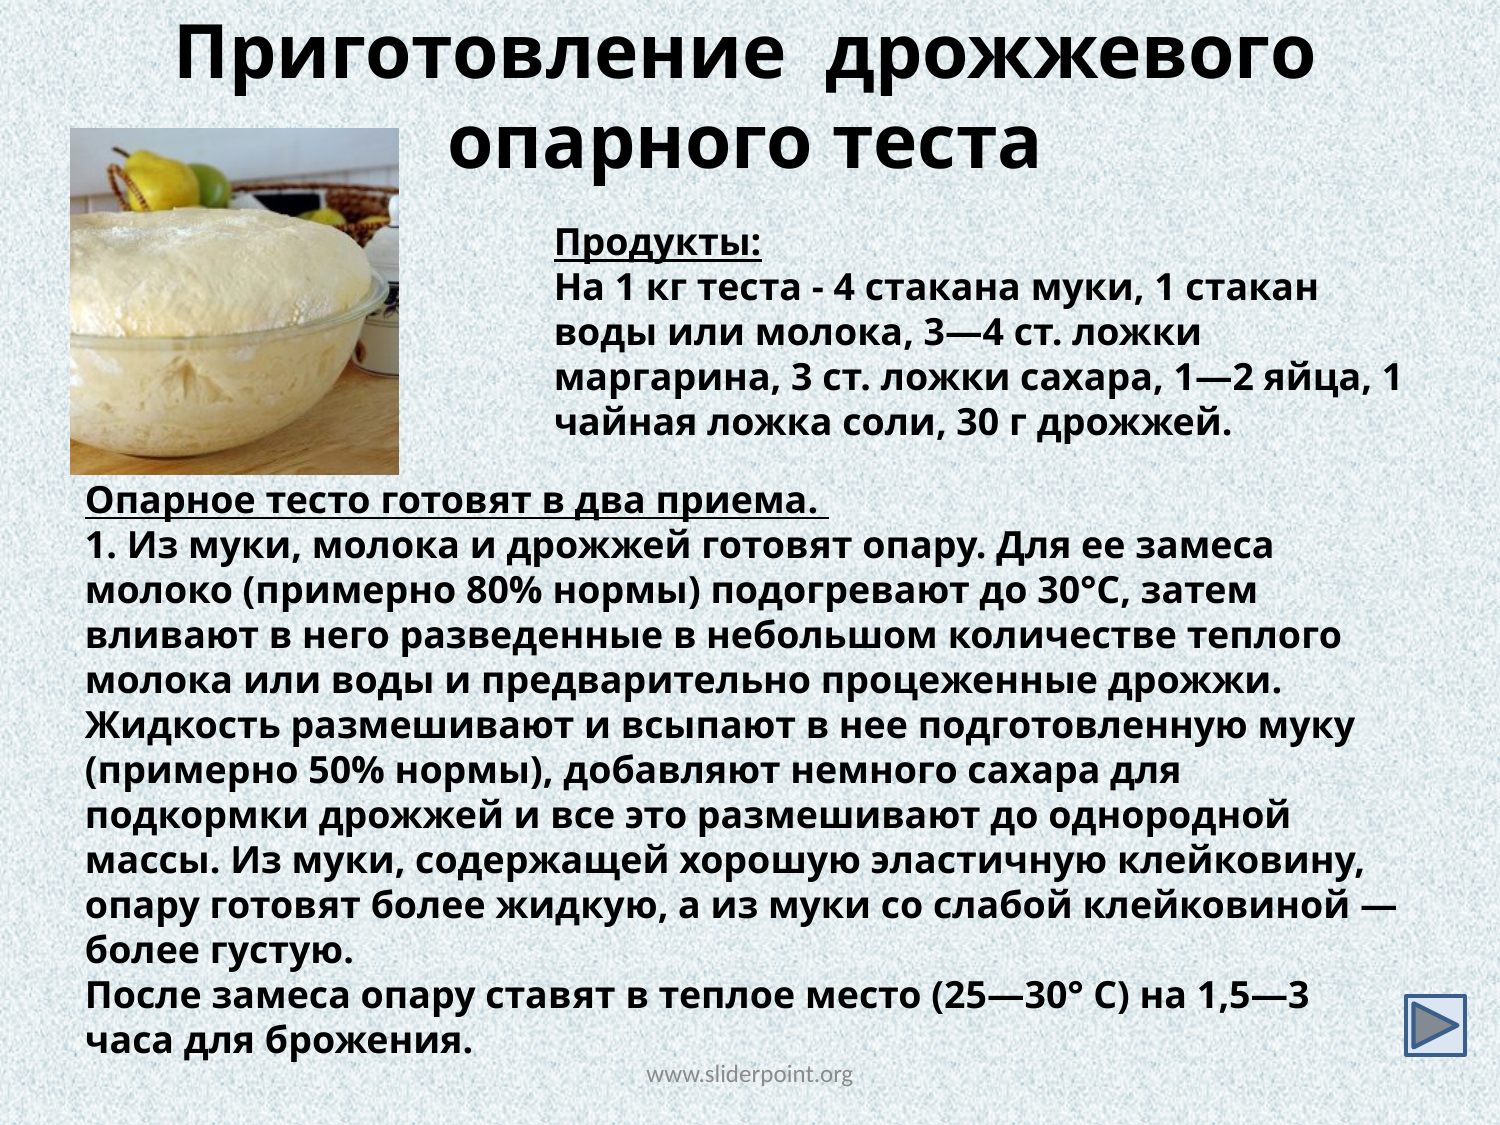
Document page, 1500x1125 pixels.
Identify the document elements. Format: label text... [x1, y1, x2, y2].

title Приготовление дрожжевого опарного теста [70, 0, 1421, 188]
text_box [1404, 994, 1467, 1057]
footer www.sliderpoint.org [512, 1042, 988, 1103]
text_box Опарное тесто готовят в два приема. 1. Из муки, молока и дрожжей готовят опару. Для ее замеса молоко (примерно 80% нормы) подогревают до 30°С, затем вливают в него разведенные в небольшом количестве теплого молока или воды и предварительно процеженные дрожжи. Жидкость размешивают и всыпают в нее подготовленную муку (примерно 50% нормы), добавляют немного сахара для подкормки дрожжей и все это размешивают до однородной массы. Из муки, содержащей хорошую эластичную клейковину, опару готовят более жидкую, а из муки со слабой клейковиной — более густую. После замеса опару ставят в теплое место (25—30° С) на 1,5—3 часа для брожения. [70, 468, 1418, 1069]
text_box Продукты: На 1 кг теста - 4 стакана муки, 1 стакан воды или молока, 3—4 ст. ложки маргарина, 3 ст. ложки сахара, 1—2 яйца, 1 чайная ложка соли, 30 г дрожжей. [539, 210, 1430, 451]
picture [0, 0, 1500, 1125]
